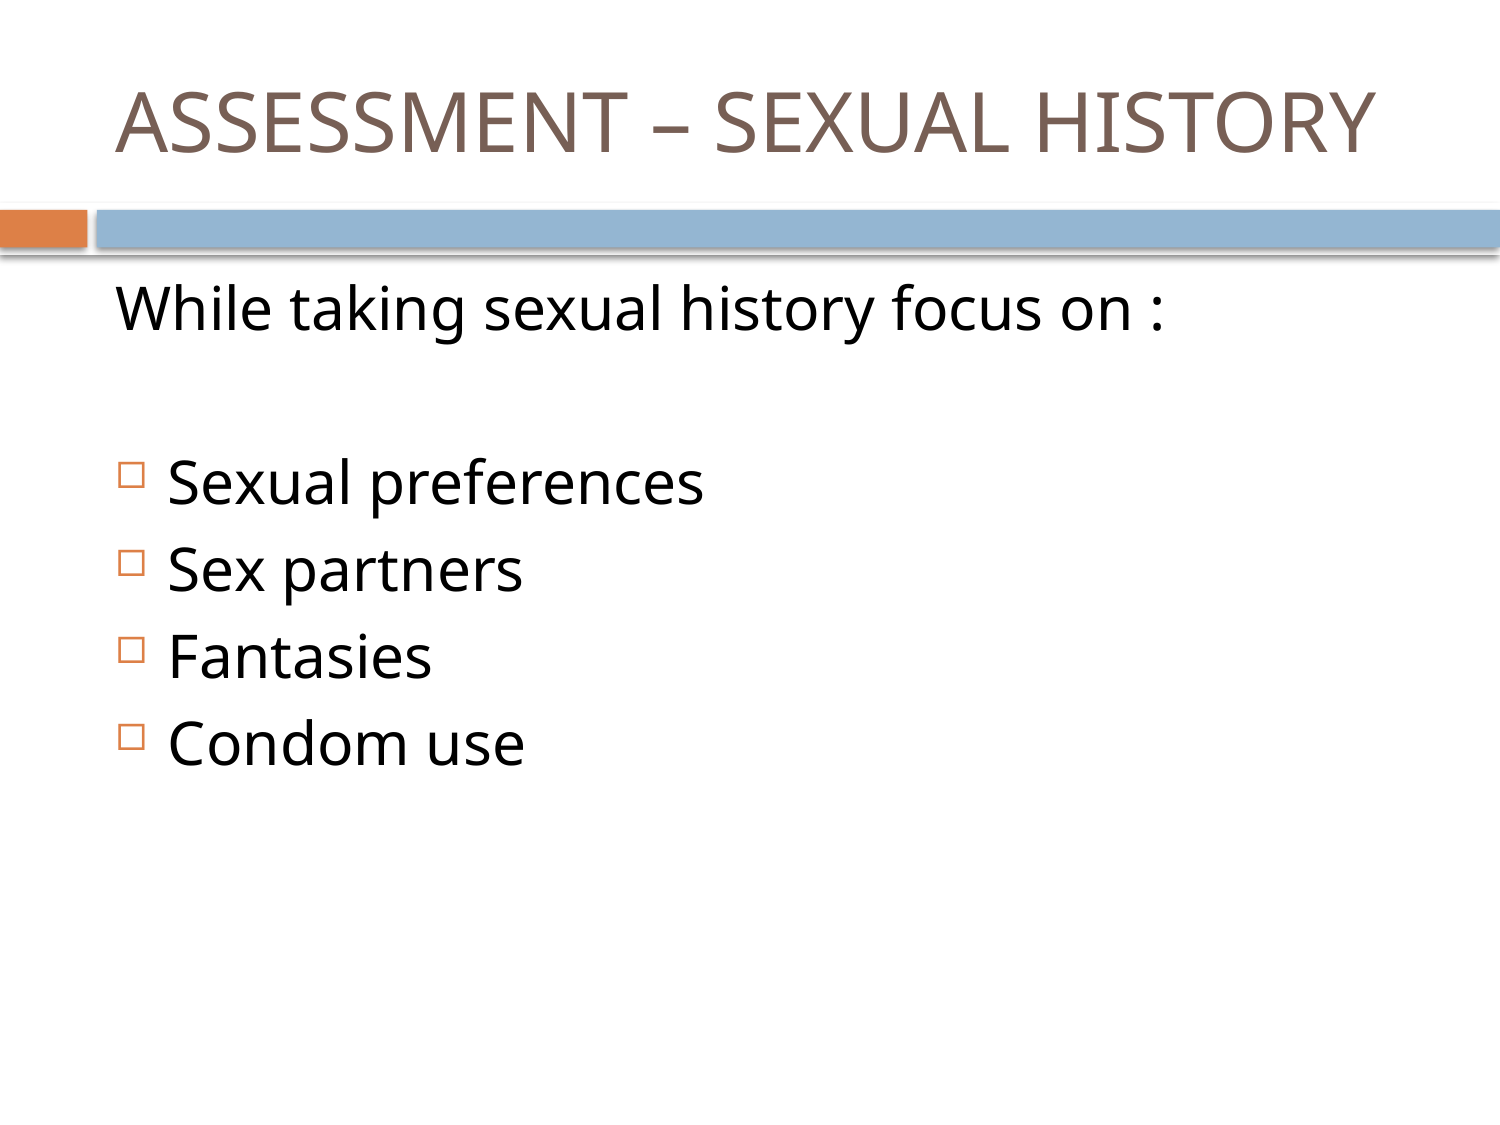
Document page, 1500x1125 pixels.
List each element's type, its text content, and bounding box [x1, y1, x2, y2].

list While taking sexual history focus on : Sexual preferences Sex partners Fantasies Condom use [100, 262, 1439, 1001]
title ASSESSMENT – SEXUAL HISTORY [100, 37, 1439, 201]
